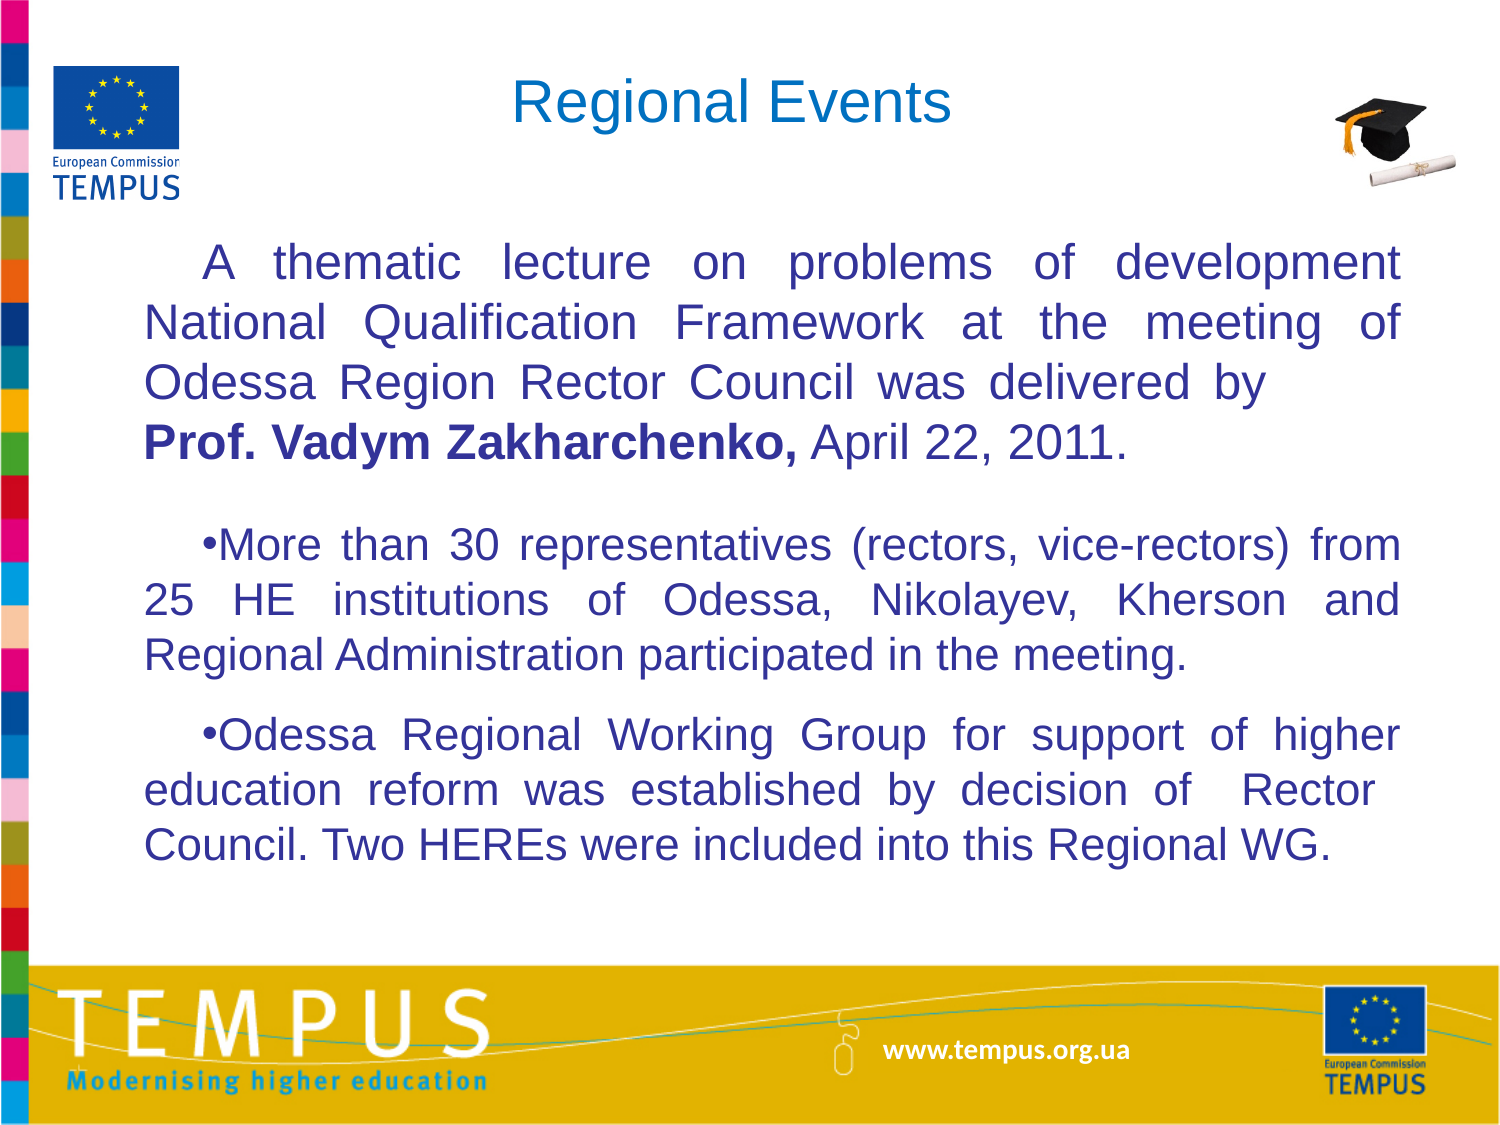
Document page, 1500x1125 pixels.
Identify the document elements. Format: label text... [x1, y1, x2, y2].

title Regional Events [183, 66, 1282, 149]
picture [0, 0, 1500, 1125]
text_box www.tempus.org.ua [868, 1023, 1282, 1073]
subtitle A thematic lecture on problems of development National Qualification Framework at the meeting of Odessa Region Rector Council was delivered by Prof. Vadym Zakharchenko, April 22, 2011. More than 30 representatives (rectors, vice-rectors) from 25 HE institutions of Odessa, Nikolayev, Kherson and Regional Administration participated in the meeting. Odessa Regional Working Group for support of higher education reform was established by decision of Rector Council. Two HEREs were included into this Regional WG. [128, 222, 1417, 914]
